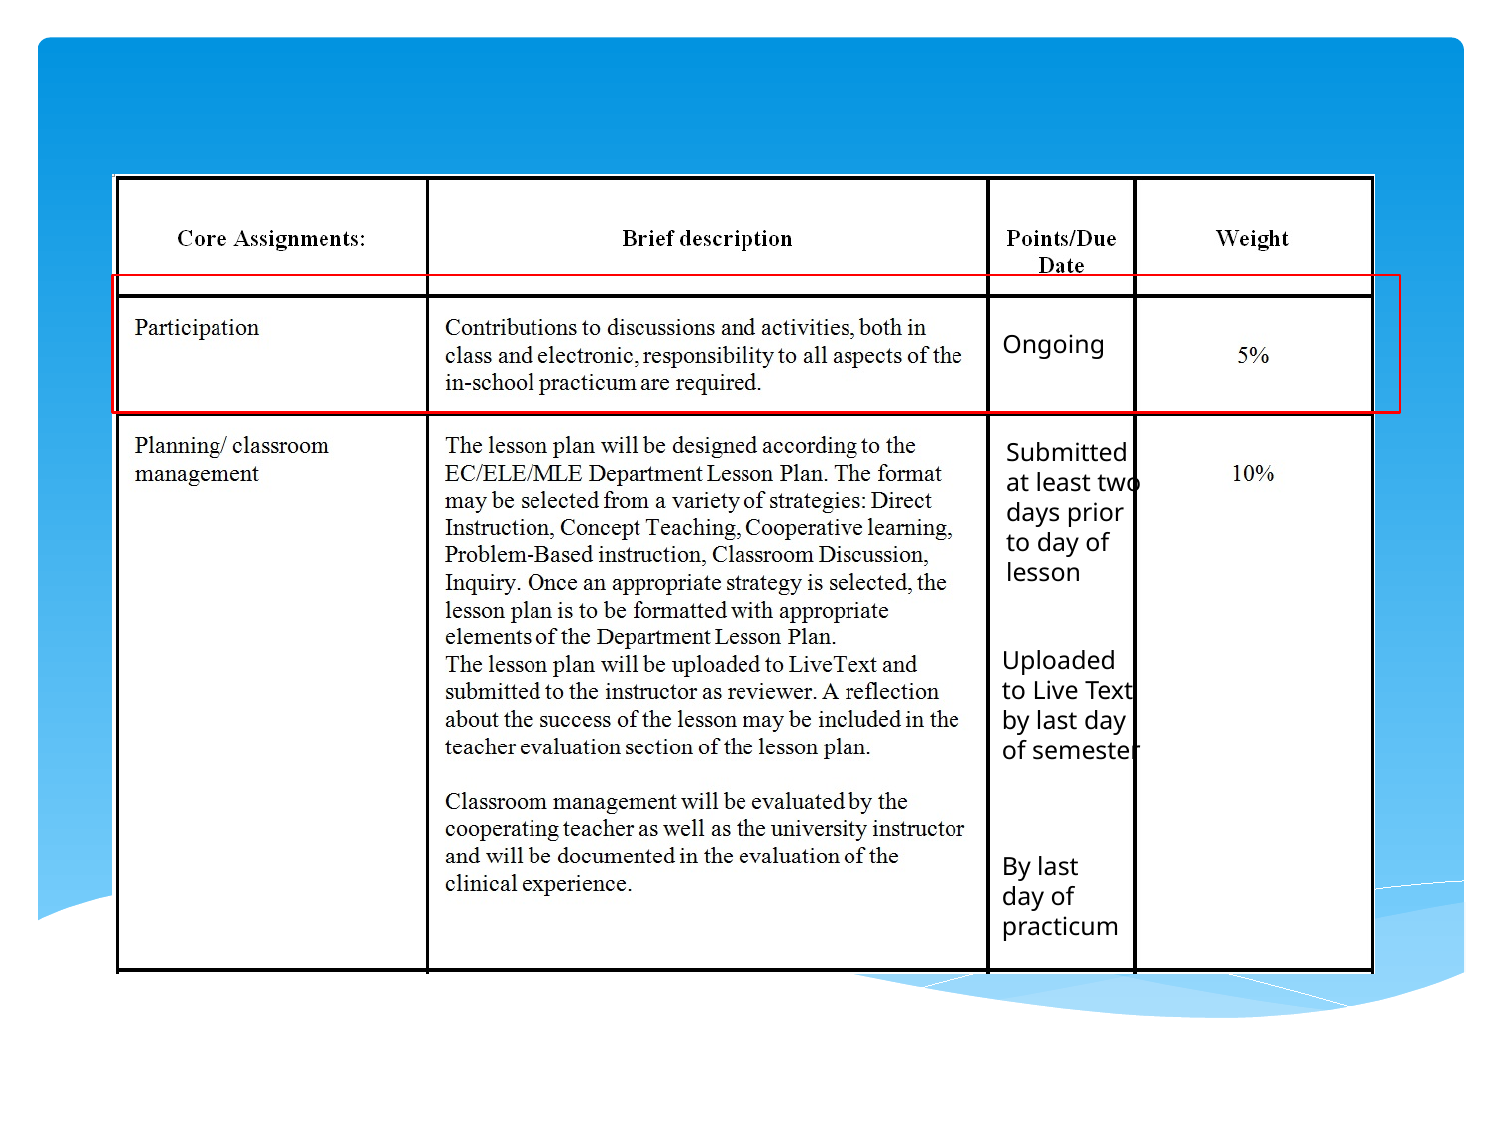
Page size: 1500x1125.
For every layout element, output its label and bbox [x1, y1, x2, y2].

picture [112, 175, 1376, 975]
text_box [1381, 274, 1401, 414]
